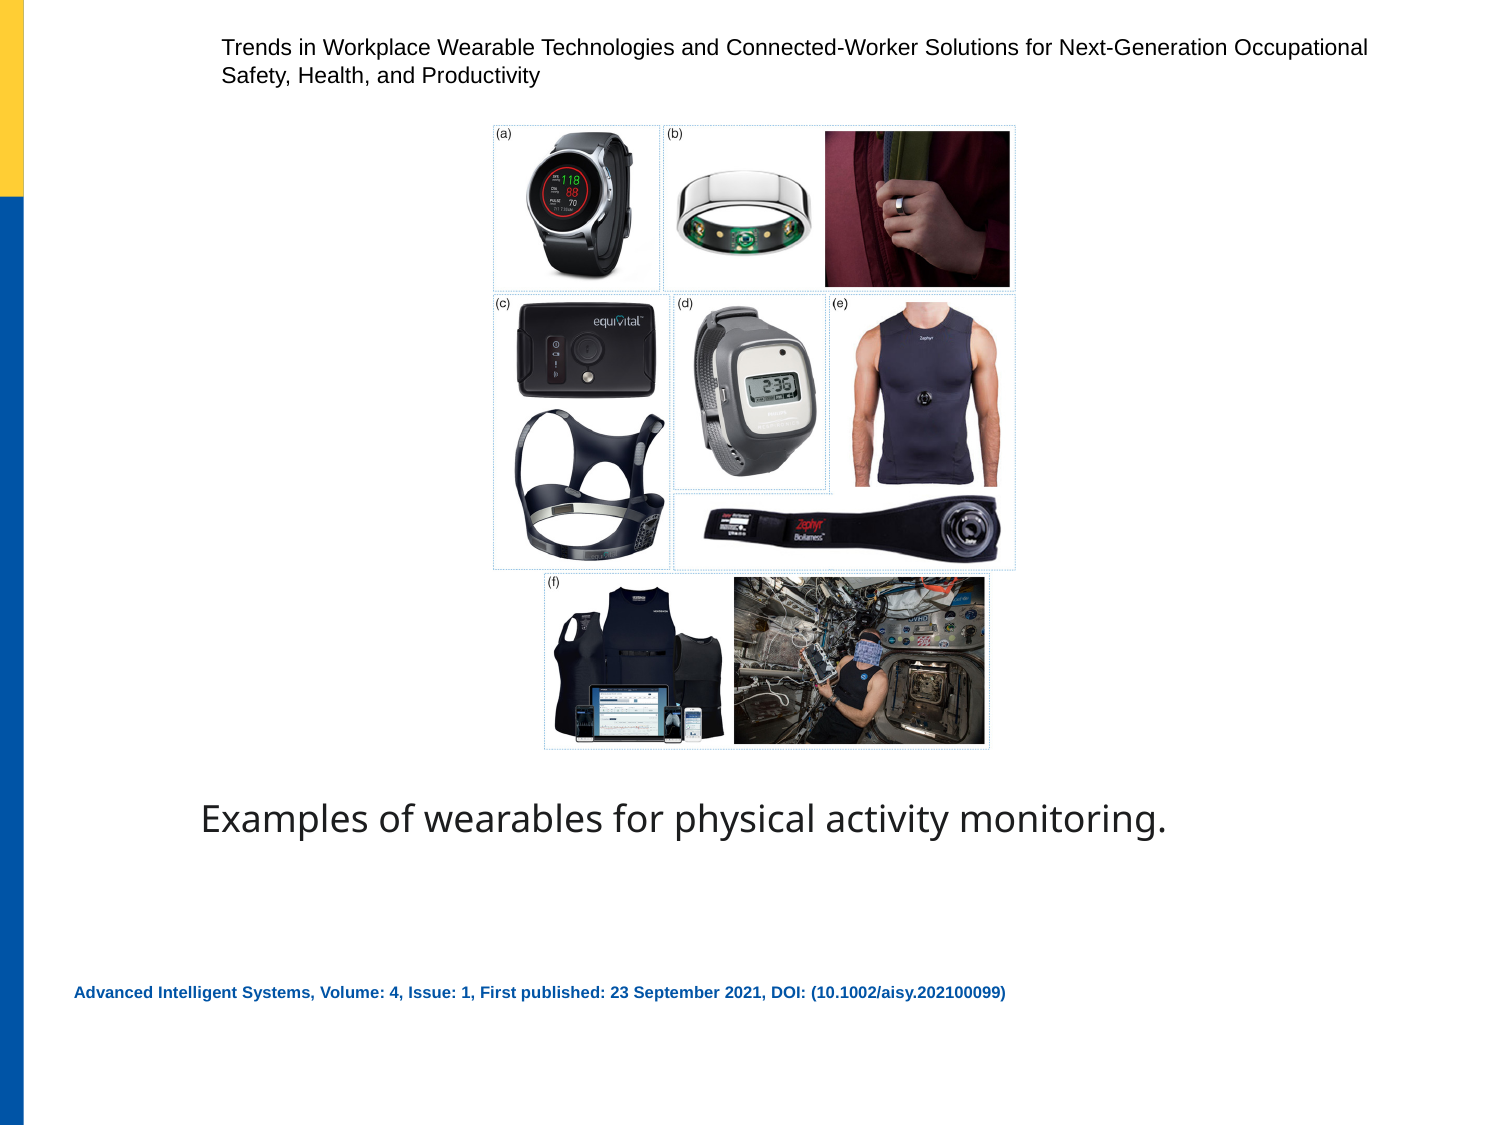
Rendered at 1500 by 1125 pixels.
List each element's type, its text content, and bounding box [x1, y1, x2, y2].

text_box Advanced Intelligent Systems, Volume: 4, Issue: 1, First published: 23 September 2021, DOI: (10.1002/aisy.202100099) [58, 974, 1477, 1049]
picture [492, 124, 1016, 751]
picture [807, 24, 1411, 84]
text_box Examples of wearables for physical activity monitoring. [185, 787, 1281, 848]
text_box Trends in Workplace Wearable Technologies and Connected‐Worker Solutions for Next‐Generation Occupational Safety, Health, and Productivity [206, 24, 1388, 100]
